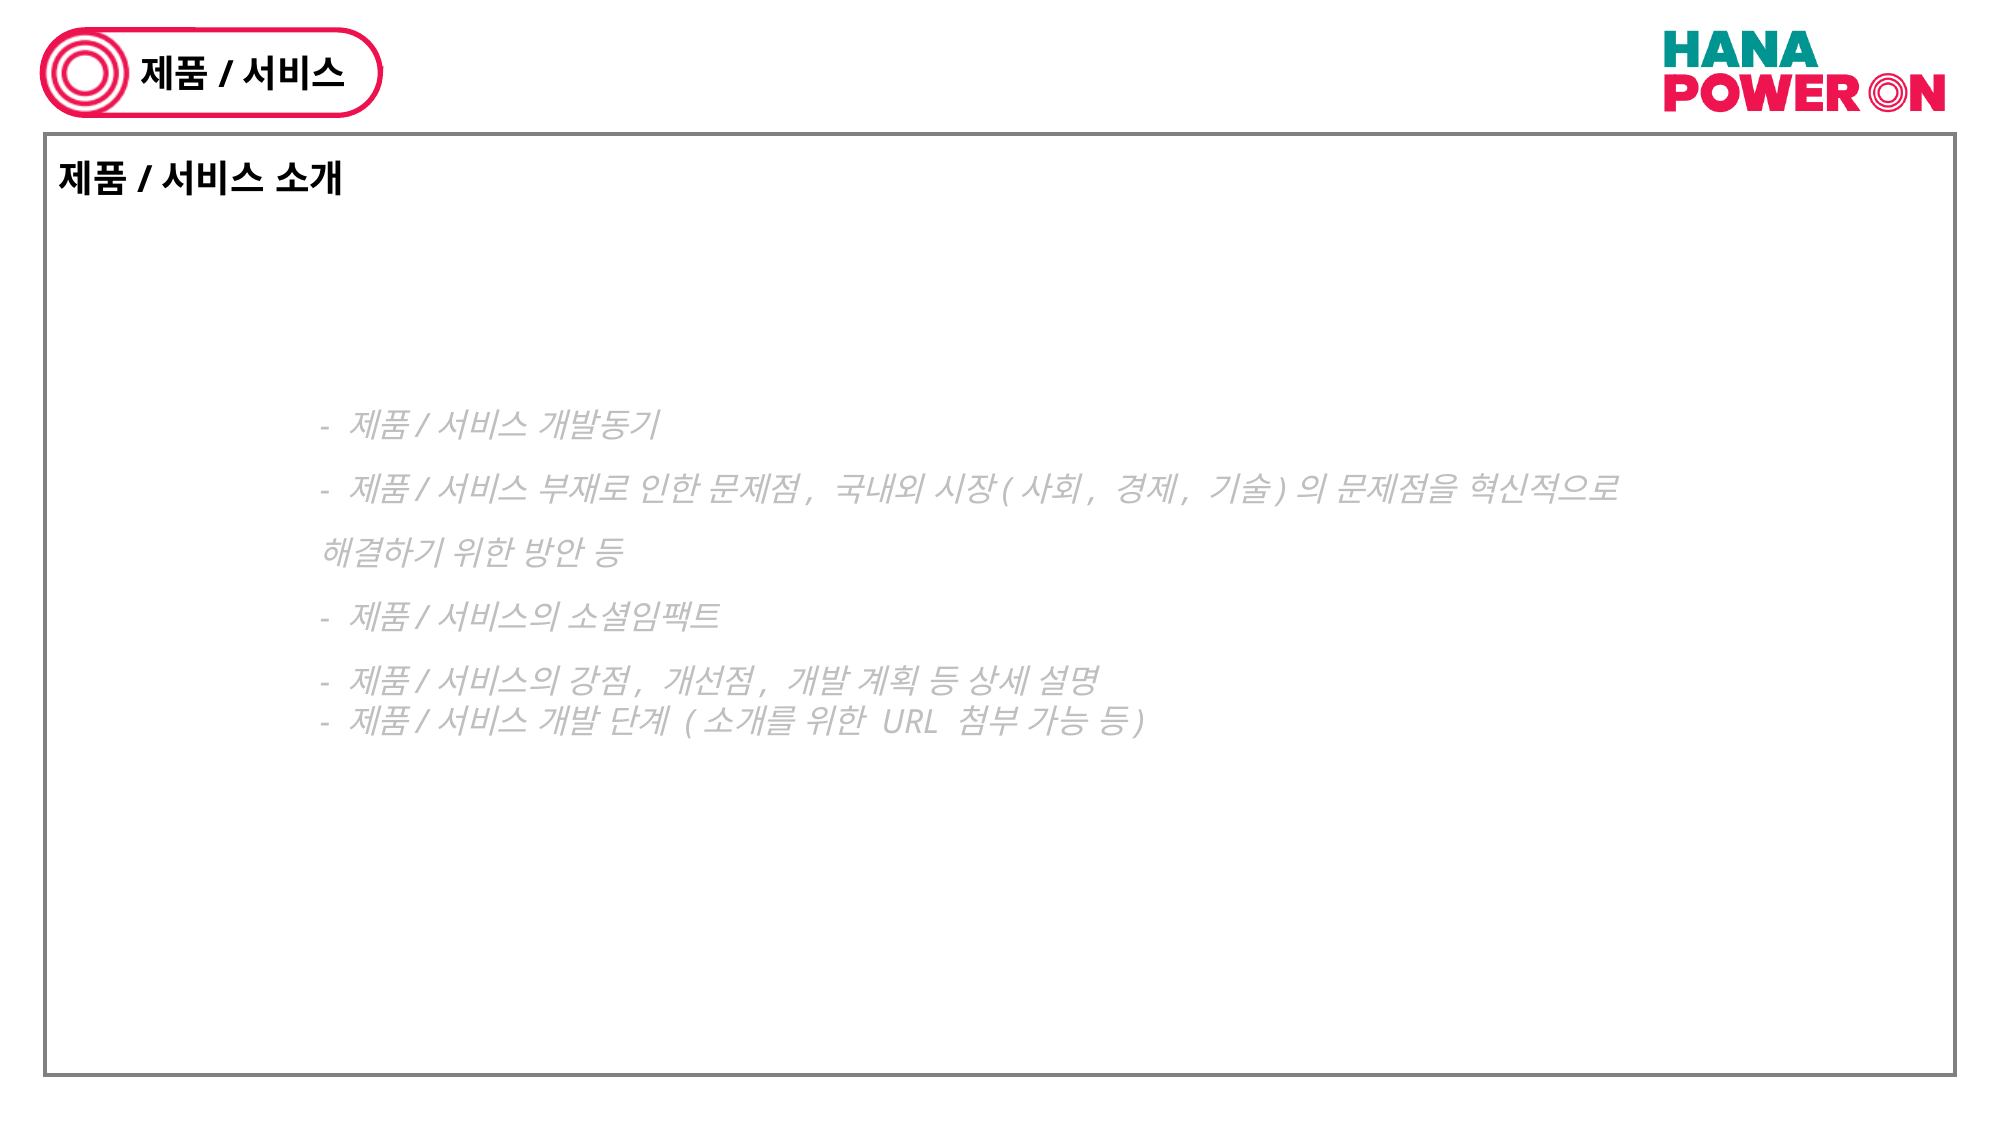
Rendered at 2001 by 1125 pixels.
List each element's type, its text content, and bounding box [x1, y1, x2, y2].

text_box - 제품/서비스 개발동기 - 제품/서비스 부재로 인한 문제점, 국내외 시장(사회, 경제, 기술)의 문제점을 혁신적으로 해결하기 위한 방안 등 - 제품/서비스의 소셜임팩트 - 제품/서비스의 강점, 개선점, 개발 계획 등 상세 설명 - 제품/서비스 개발 단계 (소개를 위한 URL 첨부 가능 등) [305, 373, 1695, 747]
picture [39, 22, 132, 126]
text_box 제품/서비스 소개 [44, 147, 726, 208]
picture [1648, 22, 1962, 116]
text_box [41, 28, 382, 117]
